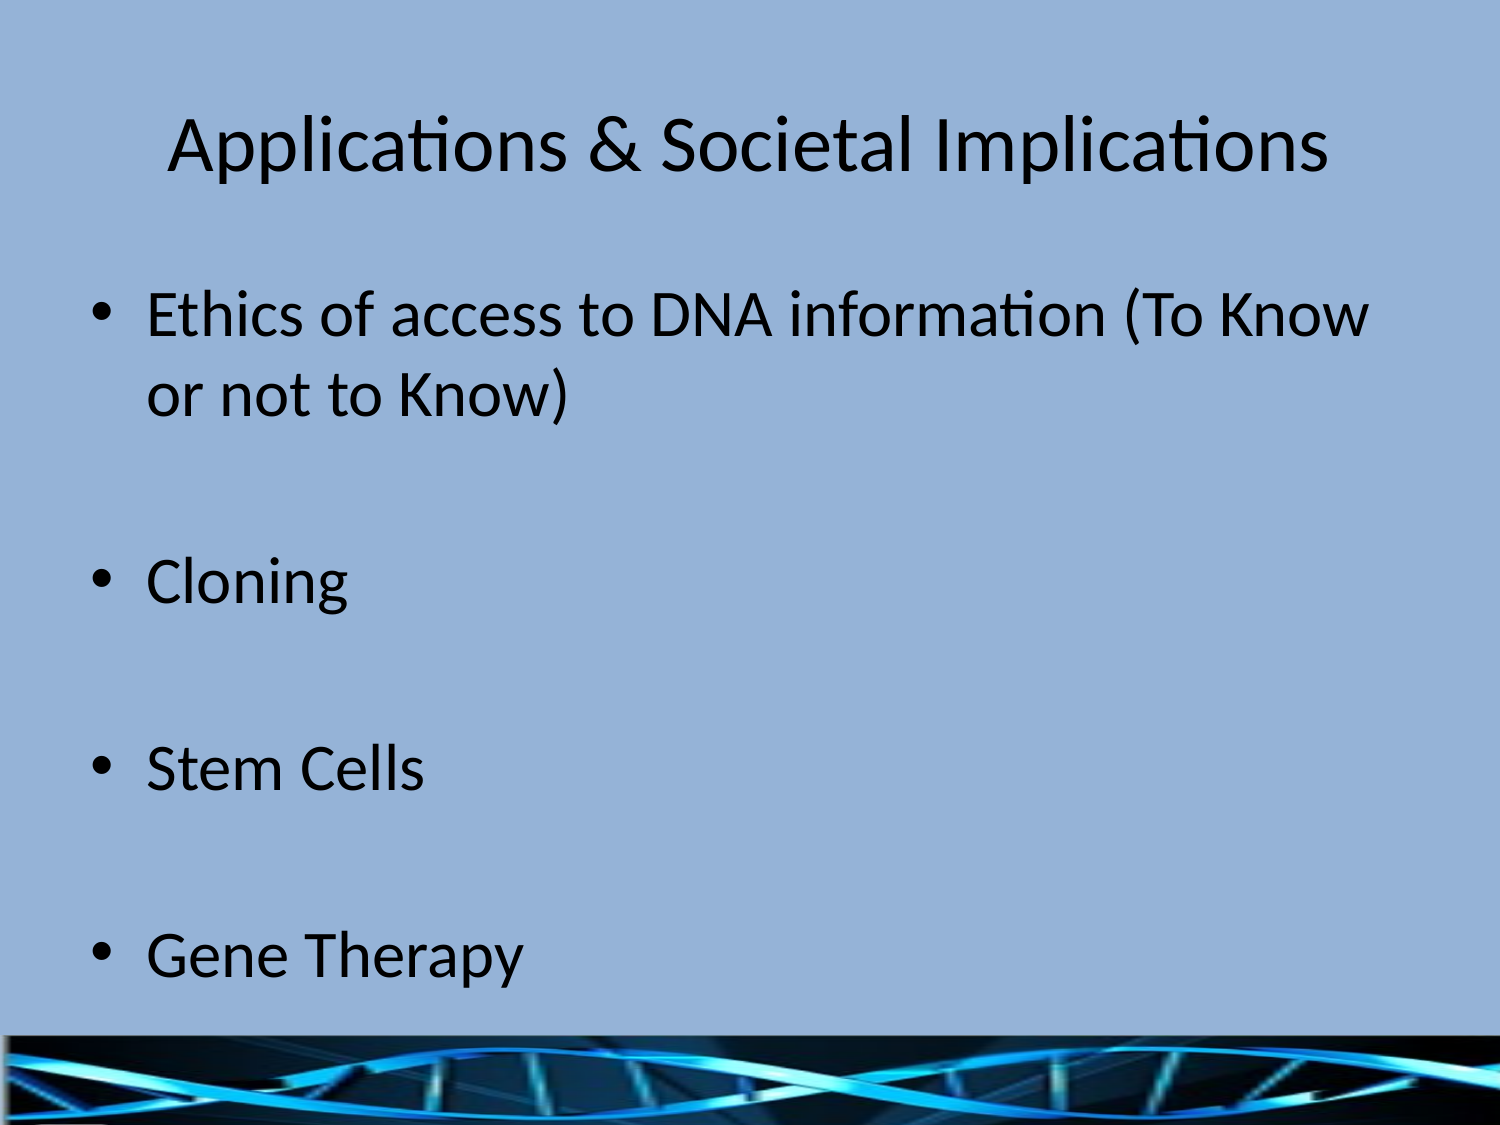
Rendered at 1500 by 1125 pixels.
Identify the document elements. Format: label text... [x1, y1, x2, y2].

list Ethics of access to DNA information (To Know or not to Know) Cloning Stem Cells Gene Therapy [75, 262, 1425, 1005]
picture [4, 323, 1500, 1125]
title Applications & Societal Implications [75, 45, 1425, 233]
